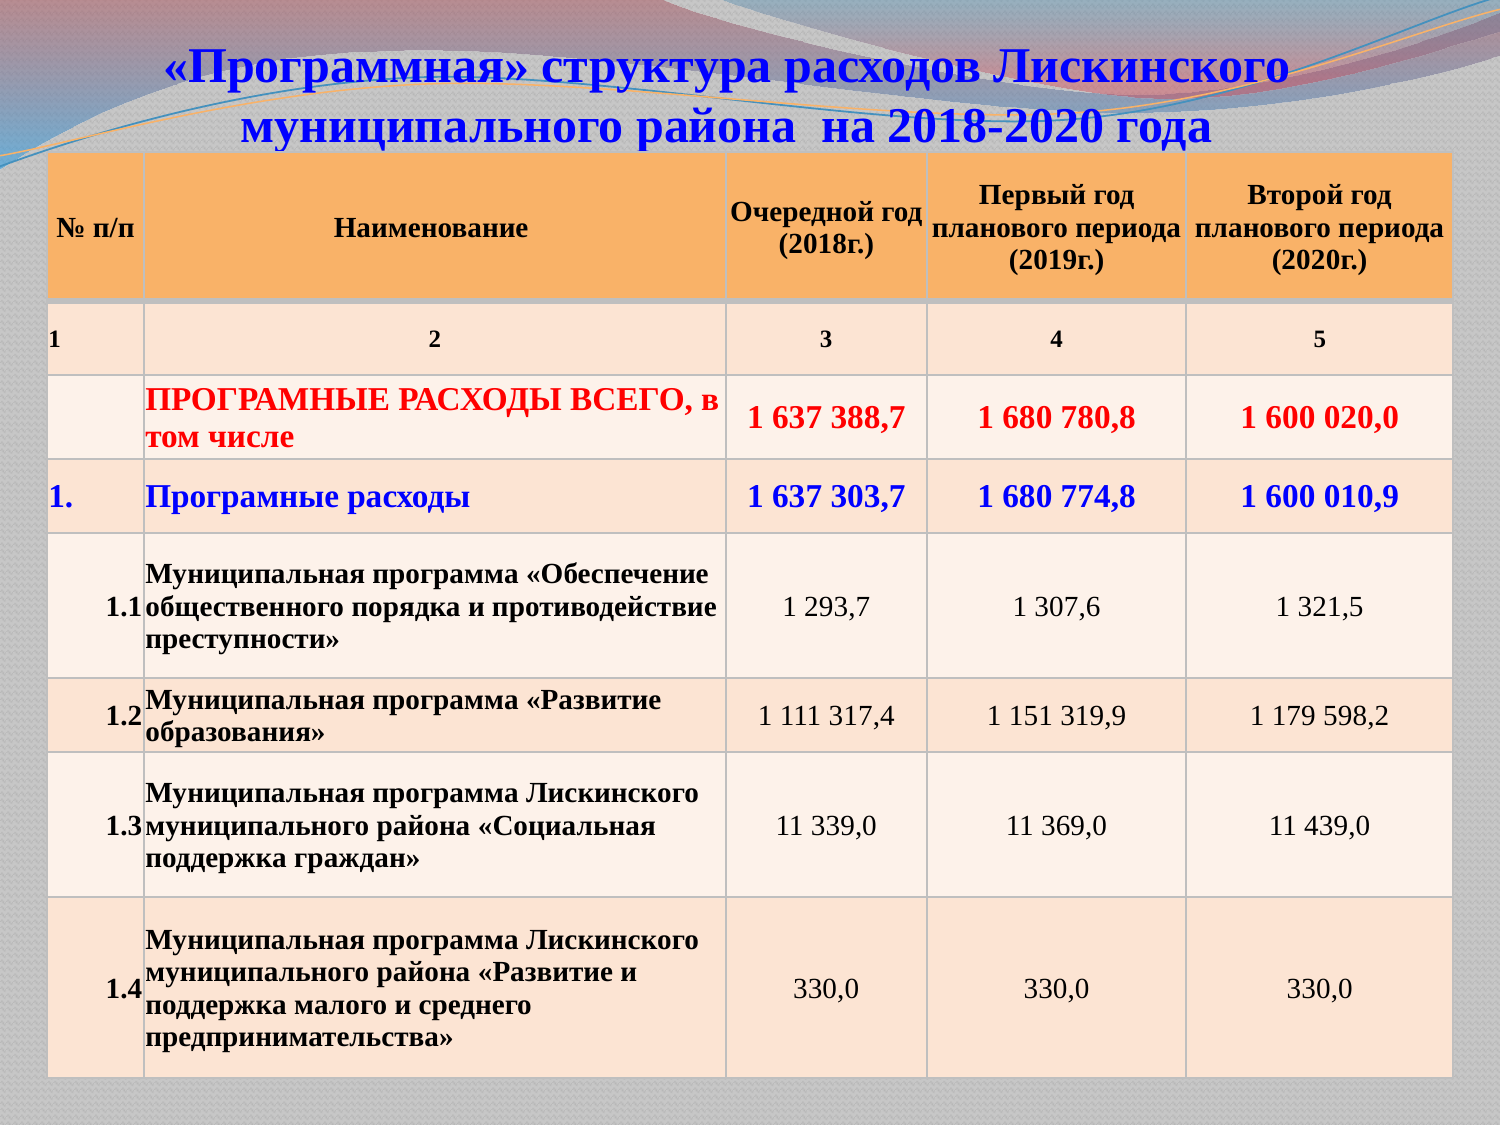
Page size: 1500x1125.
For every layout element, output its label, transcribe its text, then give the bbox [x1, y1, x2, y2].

table_cell ПРОГРАМНЫЕ РАСХОДЫ ВСЕГО, в том числе [145, 376, 725, 458]
table_header Первый год планового периода (2019г.) [928, 153, 1185, 298]
table_cell Муниципальная программа Лискинского муниципального района «Развитие и поддержка малого и среднего предпринимательства» [145, 898, 725, 1077]
table_cell 1.2 [48, 679, 143, 751]
title «Программная» структура расходов Лискинского муниципального района на 2018-2020 года [35, 35, 1418, 153]
table_cell 1. [48, 460, 143, 532]
table_cell Муниципальная программа Лискинского муниципального района «Социальная поддержка граждан» [145, 753, 725, 896]
table_cell Програмные расходы [145, 460, 725, 532]
table_cell 1 637 303,7 [727, 460, 926, 532]
table_cell [48, 376, 143, 458]
table_cell 1 600 020,0 [1187, 376, 1452, 458]
table_cell 1 637 388,7 [727, 376, 926, 458]
table_cell 1.3 [48, 753, 143, 896]
table_cell 1 151 319,9 [928, 679, 1185, 751]
table_cell 1 680 780,8 [928, 376, 1185, 458]
table_cell 1.1 [48, 534, 143, 677]
table_cell 11 369,0 [928, 753, 1185, 896]
table_cell 3 [727, 304, 926, 374]
table_cell Муниципальная программа «Обеспечение общественного порядка и противодействие преступности» [145, 534, 725, 677]
table_cell Муниципальная программа «Развитие образования» [145, 679, 725, 751]
table_cell 330,0 [1187, 898, 1452, 1077]
table_cell 11 439,0 [1187, 753, 1452, 896]
table_cell 1 293,7 [727, 534, 926, 677]
table_cell 2 [145, 304, 725, 374]
table_cell 11 339,0 [727, 753, 926, 896]
table_header Второй год планового периода (2020г.) [1187, 153, 1452, 298]
table_cell 1 179 598,2 [1187, 679, 1452, 751]
table_cell 1 [48, 304, 143, 374]
table_header Наименование [145, 153, 725, 298]
table_cell 330,0 [727, 898, 926, 1077]
table_cell 1 680 774,8 [928, 460, 1185, 532]
table_header Очередной год (2018г.) [727, 153, 926, 298]
table_cell 1 321,5 [1187, 534, 1452, 677]
table_header № п/п [48, 153, 143, 298]
table_cell 1 111 317,4 [727, 679, 926, 751]
table_cell 1.4 [48, 898, 143, 1077]
table_cell 1 307,6 [928, 534, 1185, 677]
table_cell 5 [1187, 304, 1452, 374]
table_cell 1 600 010,9 [1187, 460, 1452, 532]
table_cell 4 [928, 304, 1185, 374]
table_cell 330,0 [928, 898, 1185, 1077]
